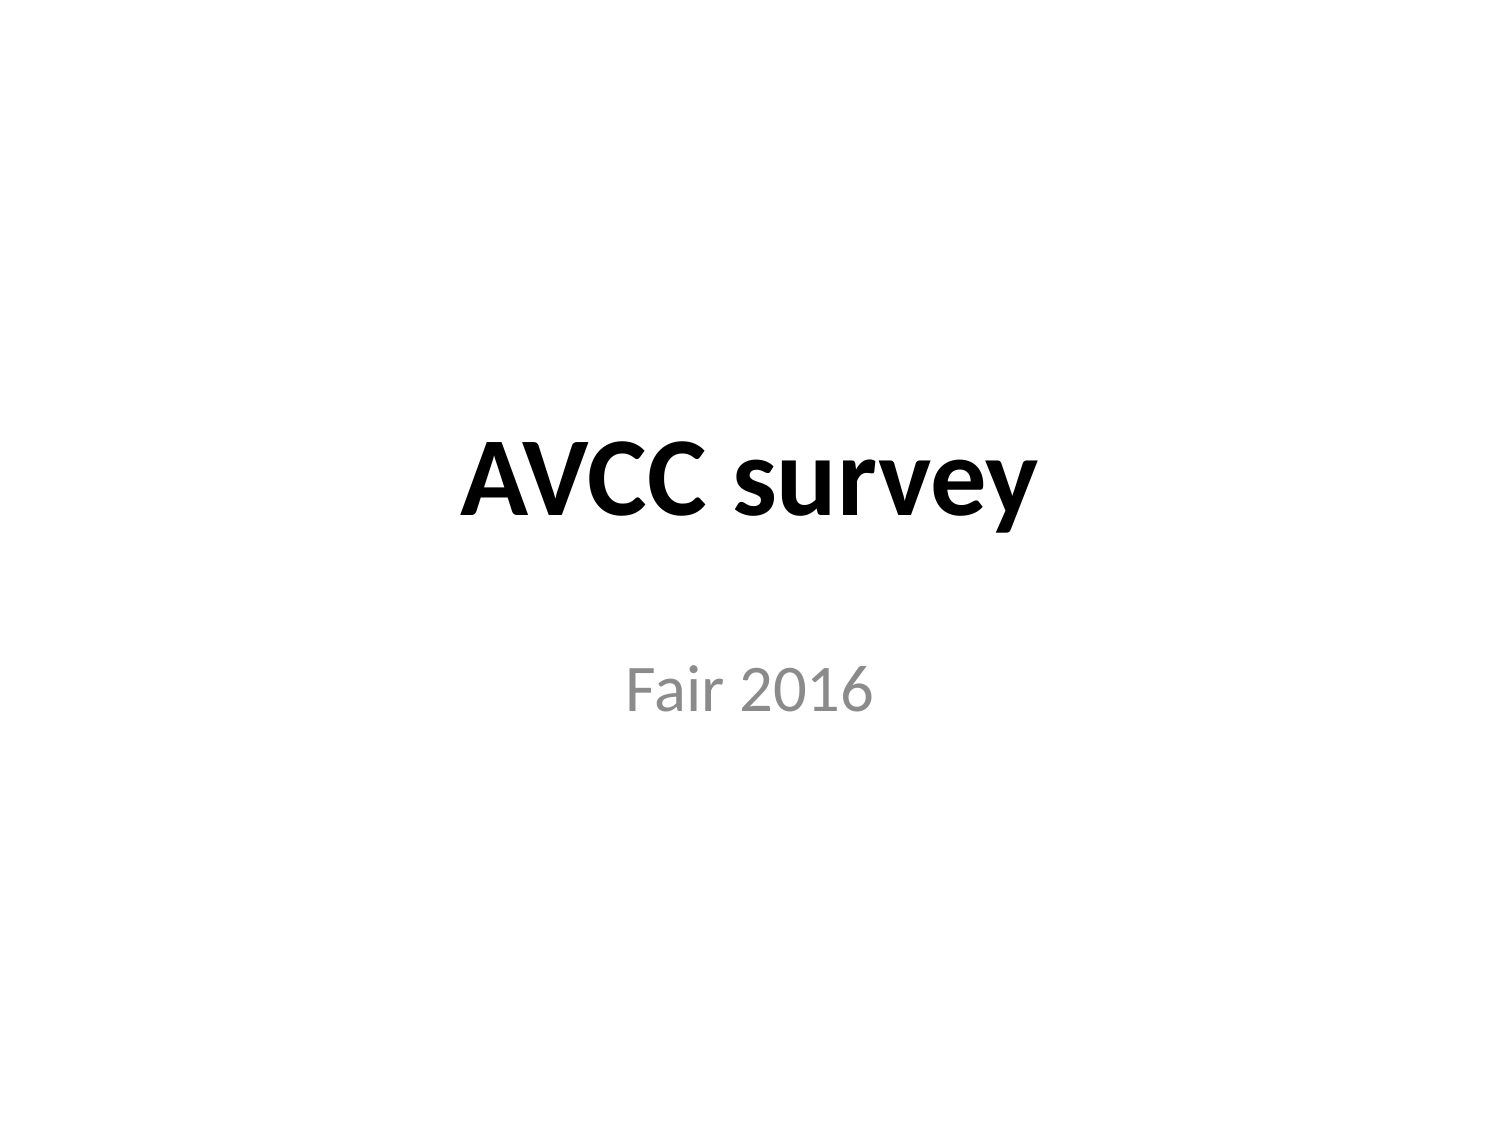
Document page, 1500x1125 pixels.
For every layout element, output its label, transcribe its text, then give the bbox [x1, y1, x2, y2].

subtitle Fair 2016 [225, 637, 1275, 925]
title AVCC survey [112, 349, 1388, 591]
